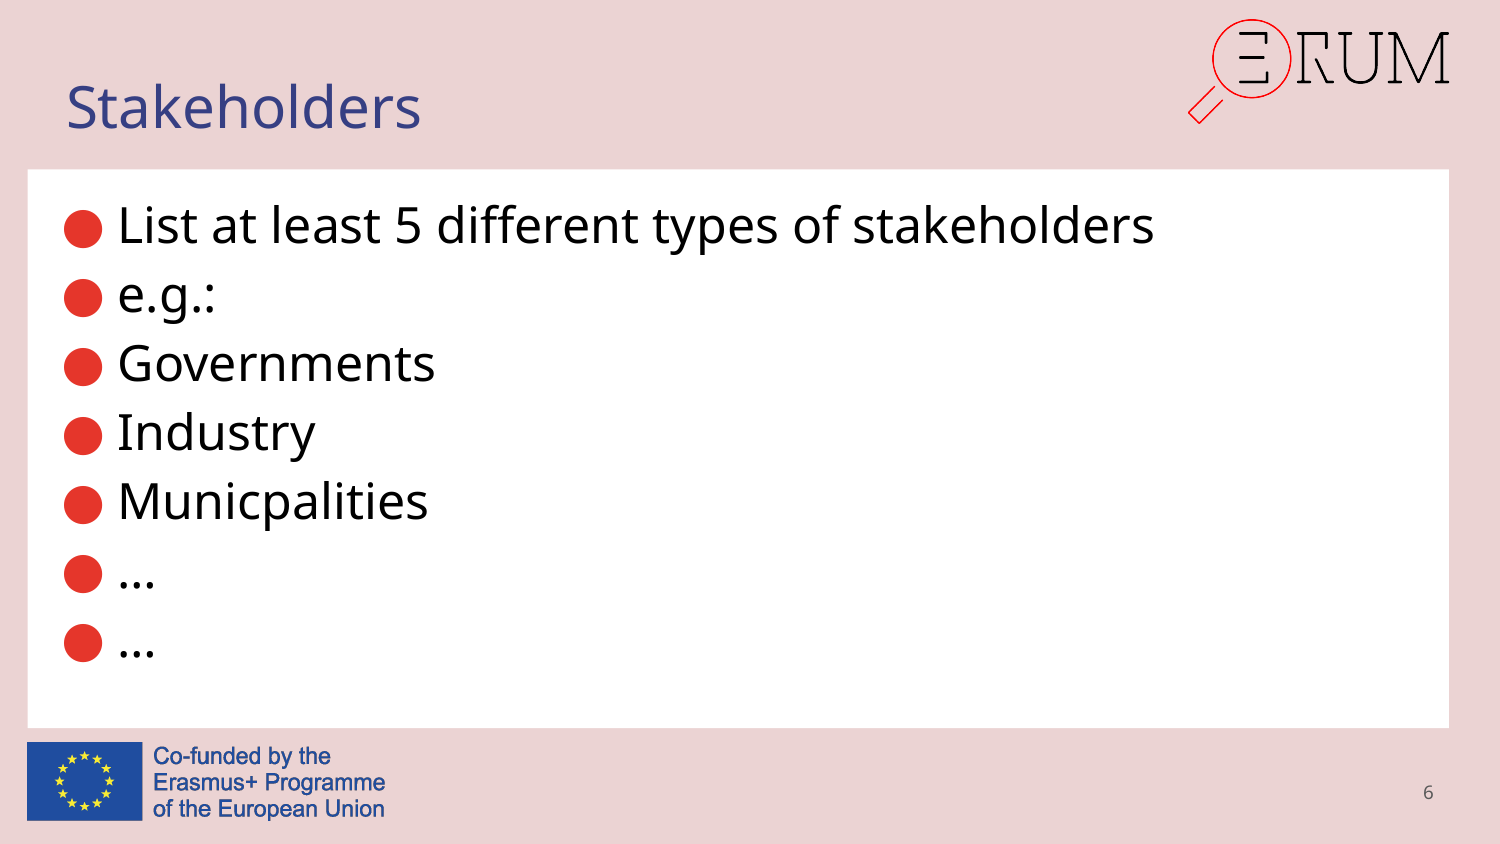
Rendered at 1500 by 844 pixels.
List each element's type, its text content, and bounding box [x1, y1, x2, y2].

picture [1136, 0, 1500, 137]
slide_number 6 [1358, 761, 1449, 826]
list List at least 5 different types of stakeholders e.g.: Governments Industry Municpalities … … [27, 169, 1449, 729]
title Stakeholders [51, 55, 1168, 150]
picture [27, 742, 385, 821]
